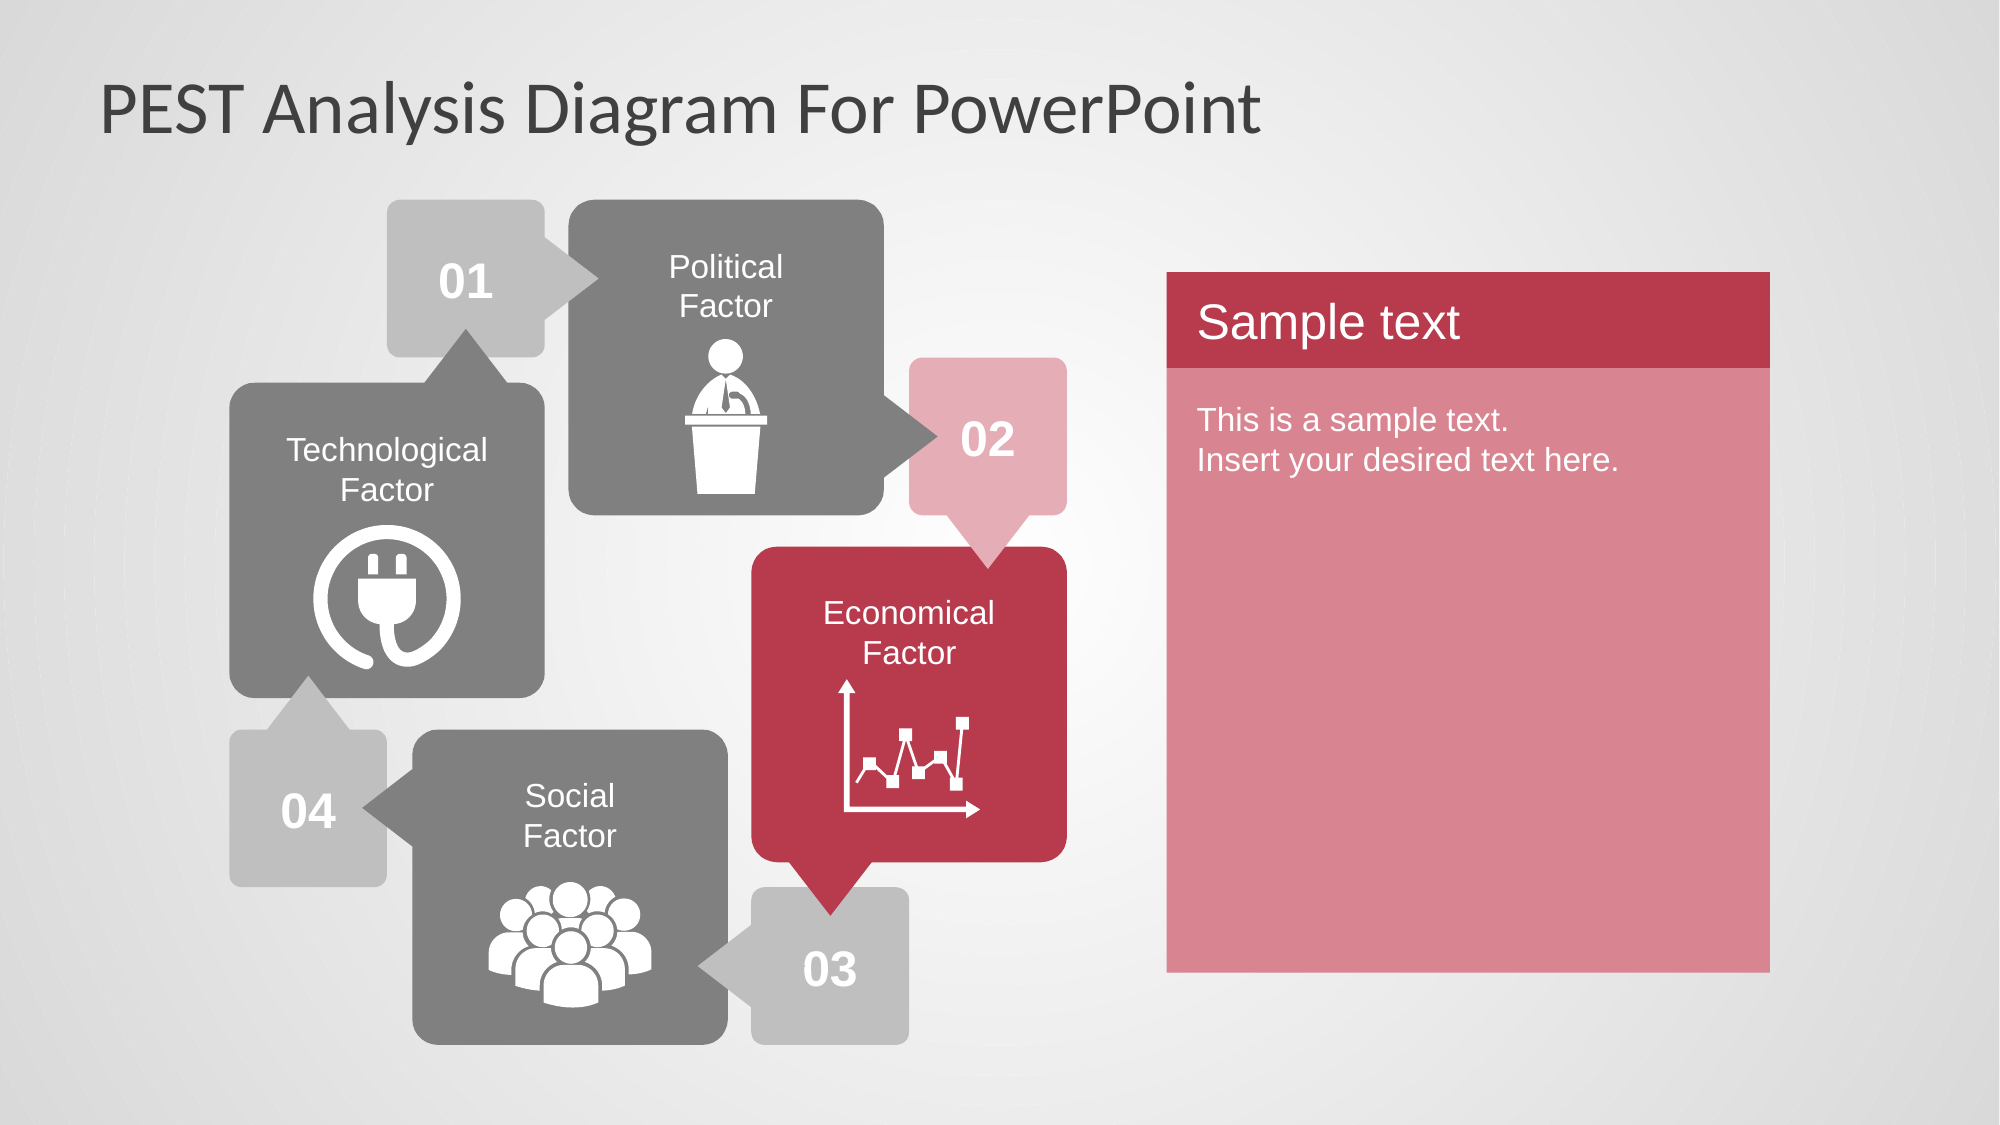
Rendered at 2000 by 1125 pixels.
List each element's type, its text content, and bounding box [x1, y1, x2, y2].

text_box Sample text [1165, 270, 1772, 367]
text_box [490, 237, 599, 320]
text_box Technological Factor [229, 382, 545, 699]
text_box [788, 807, 872, 916]
title PEST Analysis Diagram For PowerPoint [99, 45, 1900, 162]
text_box This is a sample text. Insert your desired text here. [1165, 366, 1772, 975]
text_box [697, 924, 806, 1008]
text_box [684, 338, 768, 495]
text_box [837, 678, 981, 819]
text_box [488, 881, 652, 1008]
text_box 04 [229, 729, 387, 888]
text_box Political Factor [568, 199, 884, 516]
text_box [362, 769, 463, 847]
text_box 03 [751, 887, 910, 1045]
text_box [266, 675, 350, 784]
text_box [424, 328, 508, 437]
text_box [829, 395, 938, 478]
text_box [946, 461, 1030, 569]
text_box 01 [386, 199, 545, 358]
text_box 02 [909, 357, 1067, 516]
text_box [313, 524, 461, 670]
text_box Economical Factor [751, 546, 1067, 863]
text_box Social Factor [412, 729, 728, 1045]
